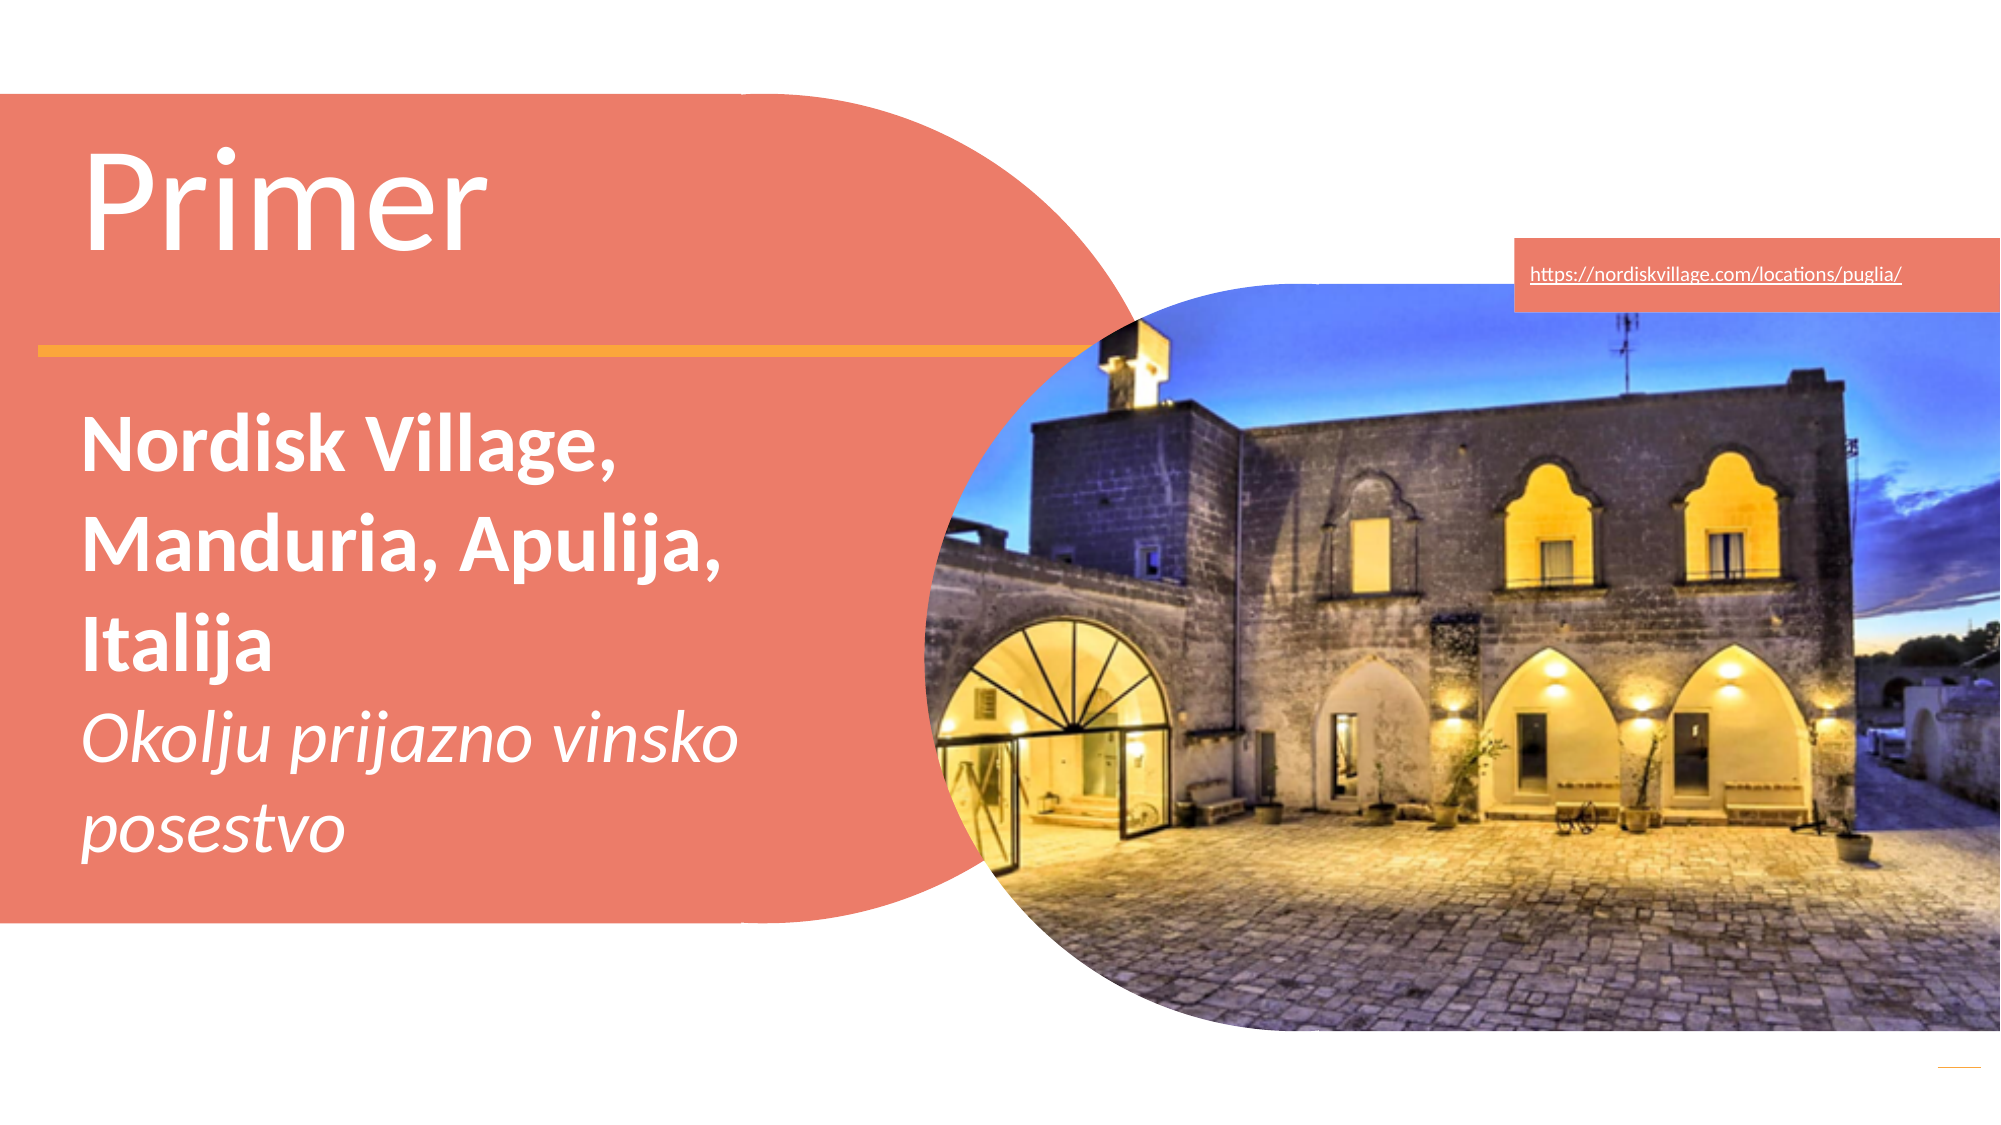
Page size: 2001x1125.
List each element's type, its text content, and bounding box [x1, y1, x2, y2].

list Nordisk Village, Manduria, Apulija, Italija Okolju prijazno vinsko posestvo [65, 380, 924, 884]
list https://nordiskvillage.com/locations/puglia/ [1515, 238, 2000, 283]
picture [924, 283, 2001, 1032]
text_box Primer [65, 113, 1124, 209]
